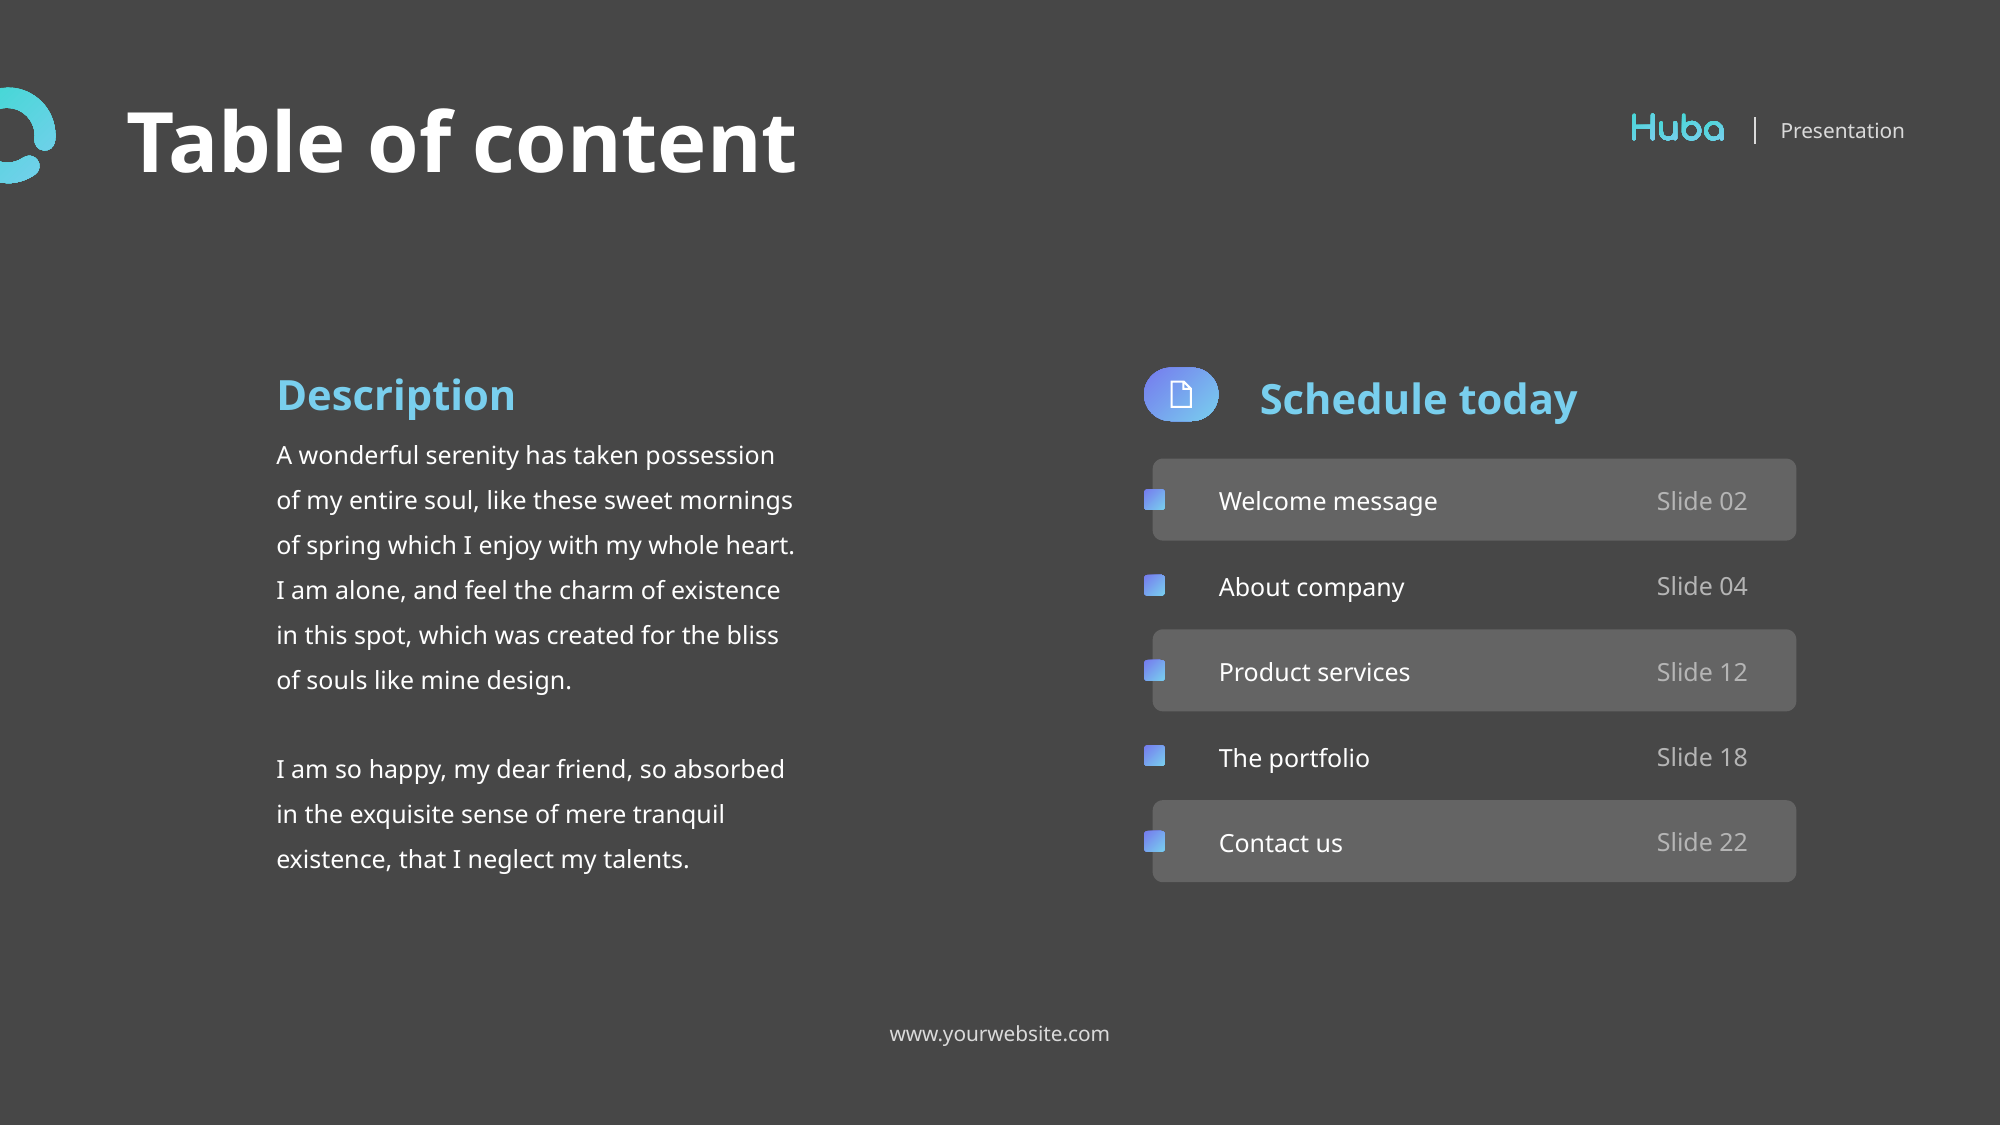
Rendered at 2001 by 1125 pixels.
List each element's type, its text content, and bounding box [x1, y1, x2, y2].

text_box Slide 18 [1538, 734, 1763, 779]
text_box [0, 155, 40, 184]
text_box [1632, 113, 1724, 141]
text_box Schedule today [1245, 365, 1677, 431]
text_box Contact us [1203, 820, 1488, 865]
text_box [1142, 744, 1166, 767]
text_box Welcome message [1203, 478, 1488, 524]
text_box Description [261, 361, 575, 427]
text_box [1151, 457, 1798, 542]
text_box Slide 22 [1538, 819, 1763, 865]
text_box [1151, 799, 1798, 884]
text_box About company [1203, 563, 1488, 609]
text_box Slide 12 [1538, 648, 1763, 694]
text_box Presentation [1765, 110, 1984, 151]
text_box [0, 87, 56, 151]
text_box [1170, 380, 1192, 408]
text_box The portfolio [1203, 734, 1488, 780]
list Table of content [111, 77, 1057, 200]
text_box Slide 02 [1538, 477, 1763, 523]
text_box A wonderful serenity has taken possession of my entire soul, like these sweet mornings of spring which I enjoy with my whole heart. I am alone, and feel the charm of existence in this spot, which was created for the bliss of souls like mine design. I am so happy, my dear friend, so absorbed in the exquisite sense of mere tranquil existence, that I neglect my talents. [261, 417, 815, 881]
text_box [1142, 658, 1166, 682]
text_box [1142, 829, 1166, 853]
text_box [1142, 366, 1220, 423]
text_box Slide 04 [1538, 563, 1763, 608]
text_box [1151, 628, 1798, 713]
text_box Product services [1203, 649, 1488, 694]
text_box [1142, 573, 1166, 597]
text_box [1142, 488, 1166, 511]
text_box www.yourwebsite.com [692, 1012, 1308, 1053]
